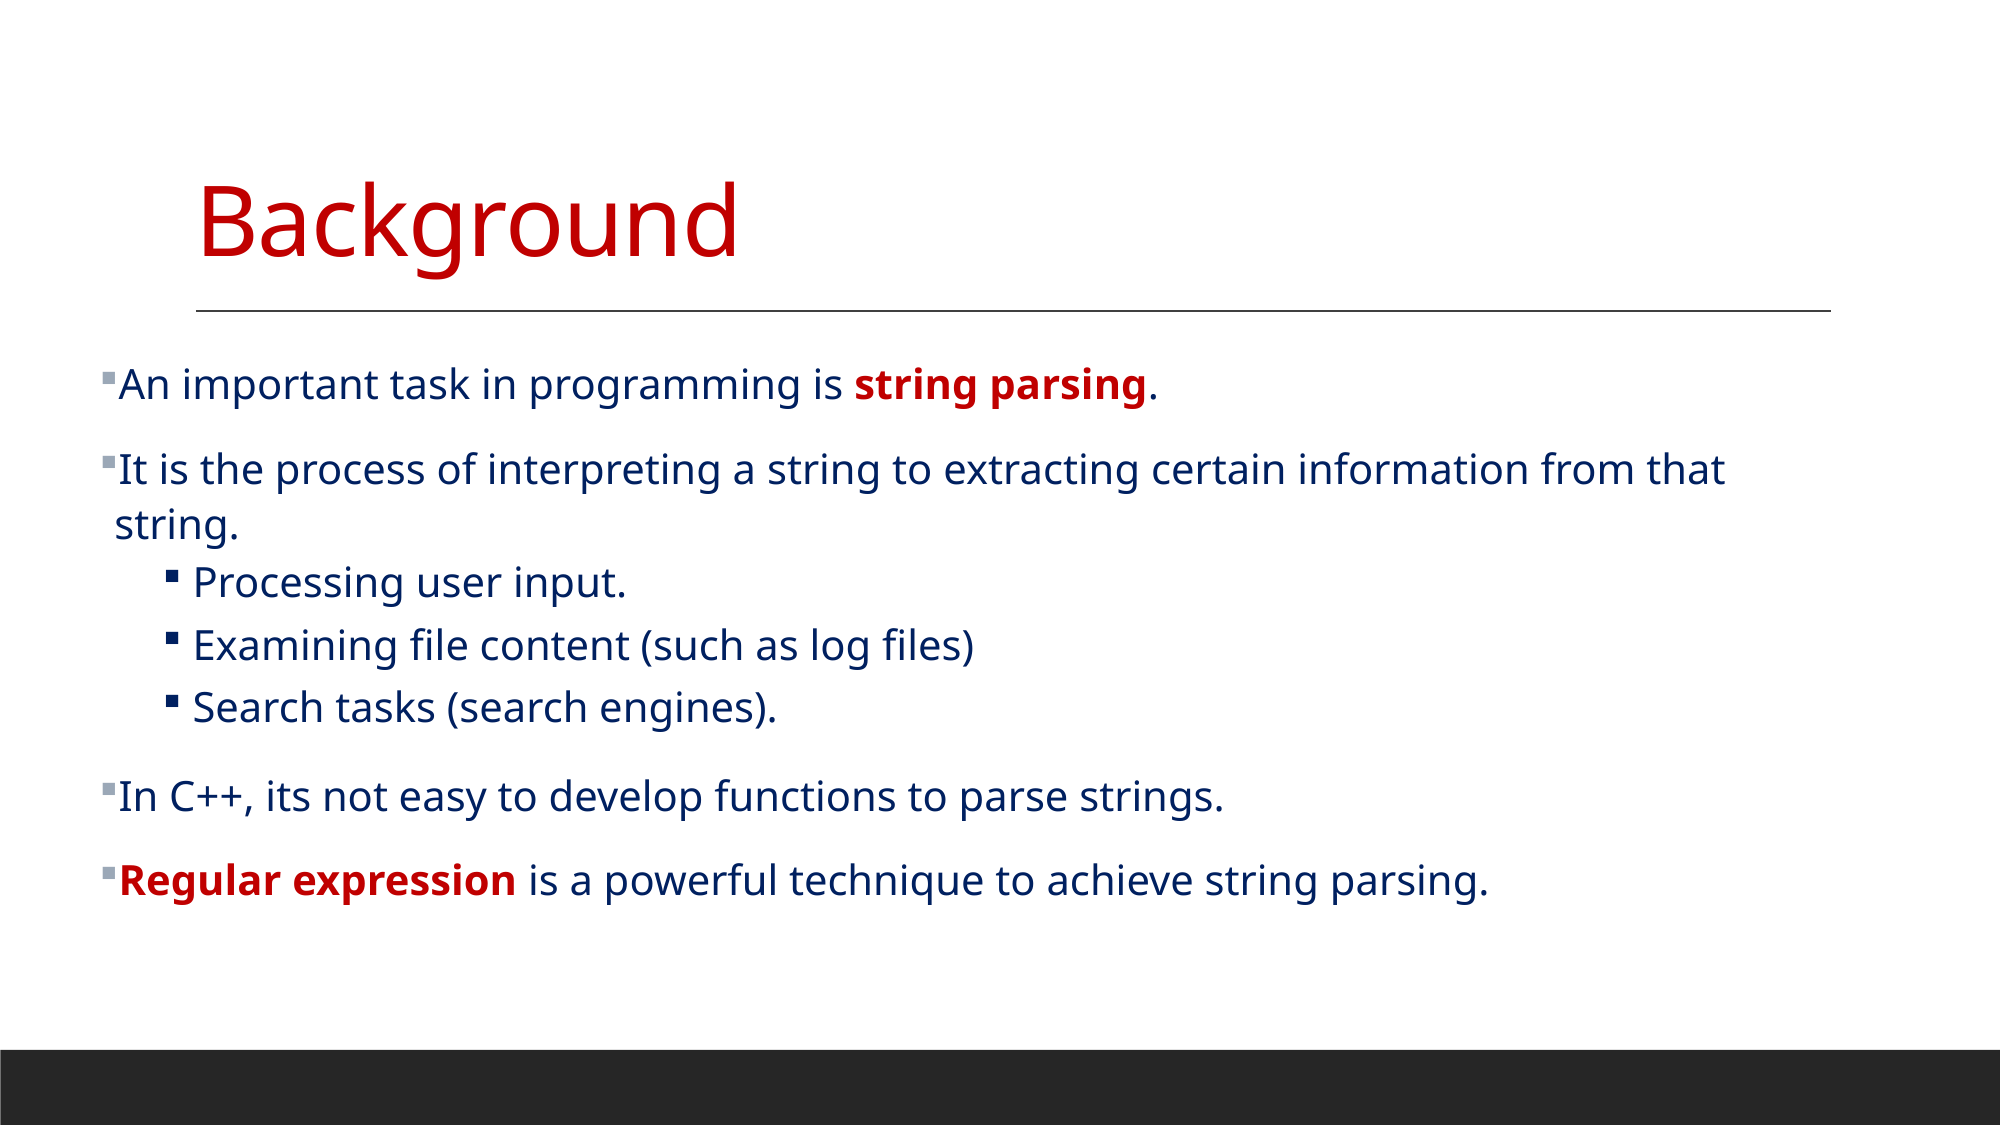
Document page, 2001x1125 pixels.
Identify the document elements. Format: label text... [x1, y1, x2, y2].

list An important task in programming is string parsing. It is the process of interpreting a string to extracting certain information from that string. Processing user input. Examining file content (such as log files) Search tasks (search engines). In C++, its not easy to develop functions to parse strings. Regular expression is a powerful technique to achieve string parsing. [99, 345, 1830, 1026]
title Background [180, 47, 1830, 285]
